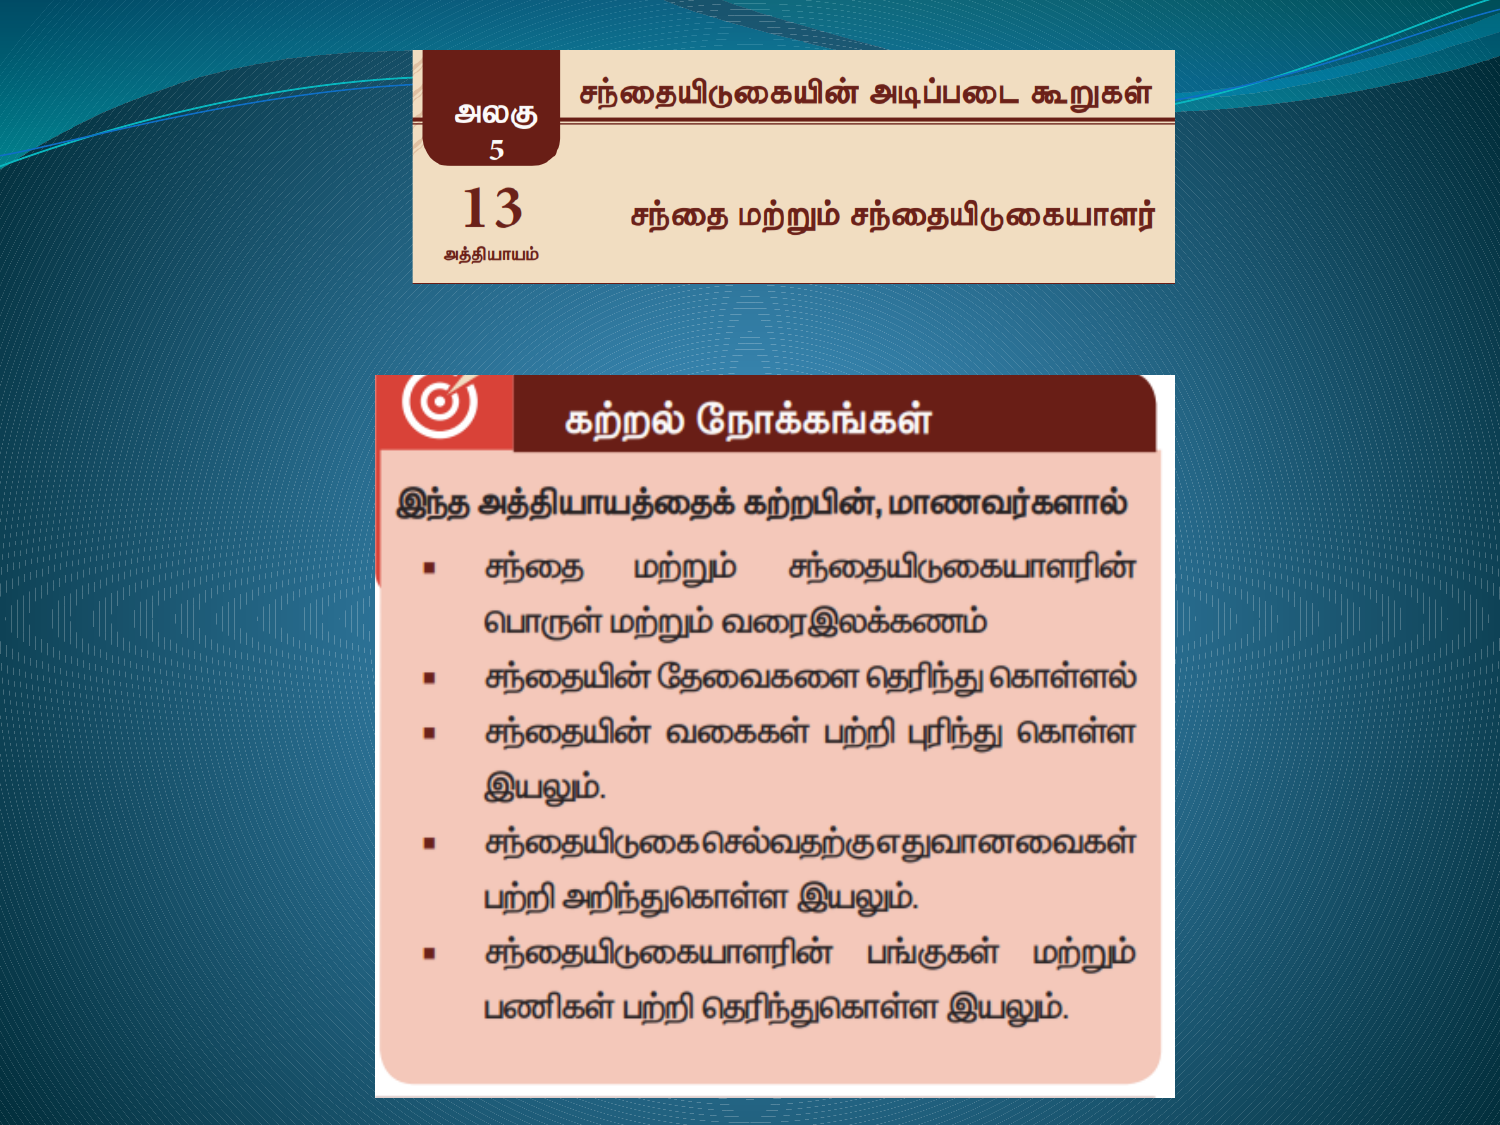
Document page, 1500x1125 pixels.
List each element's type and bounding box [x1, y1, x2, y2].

picture [412, 49, 1176, 285]
picture [374, 374, 1176, 1098]
